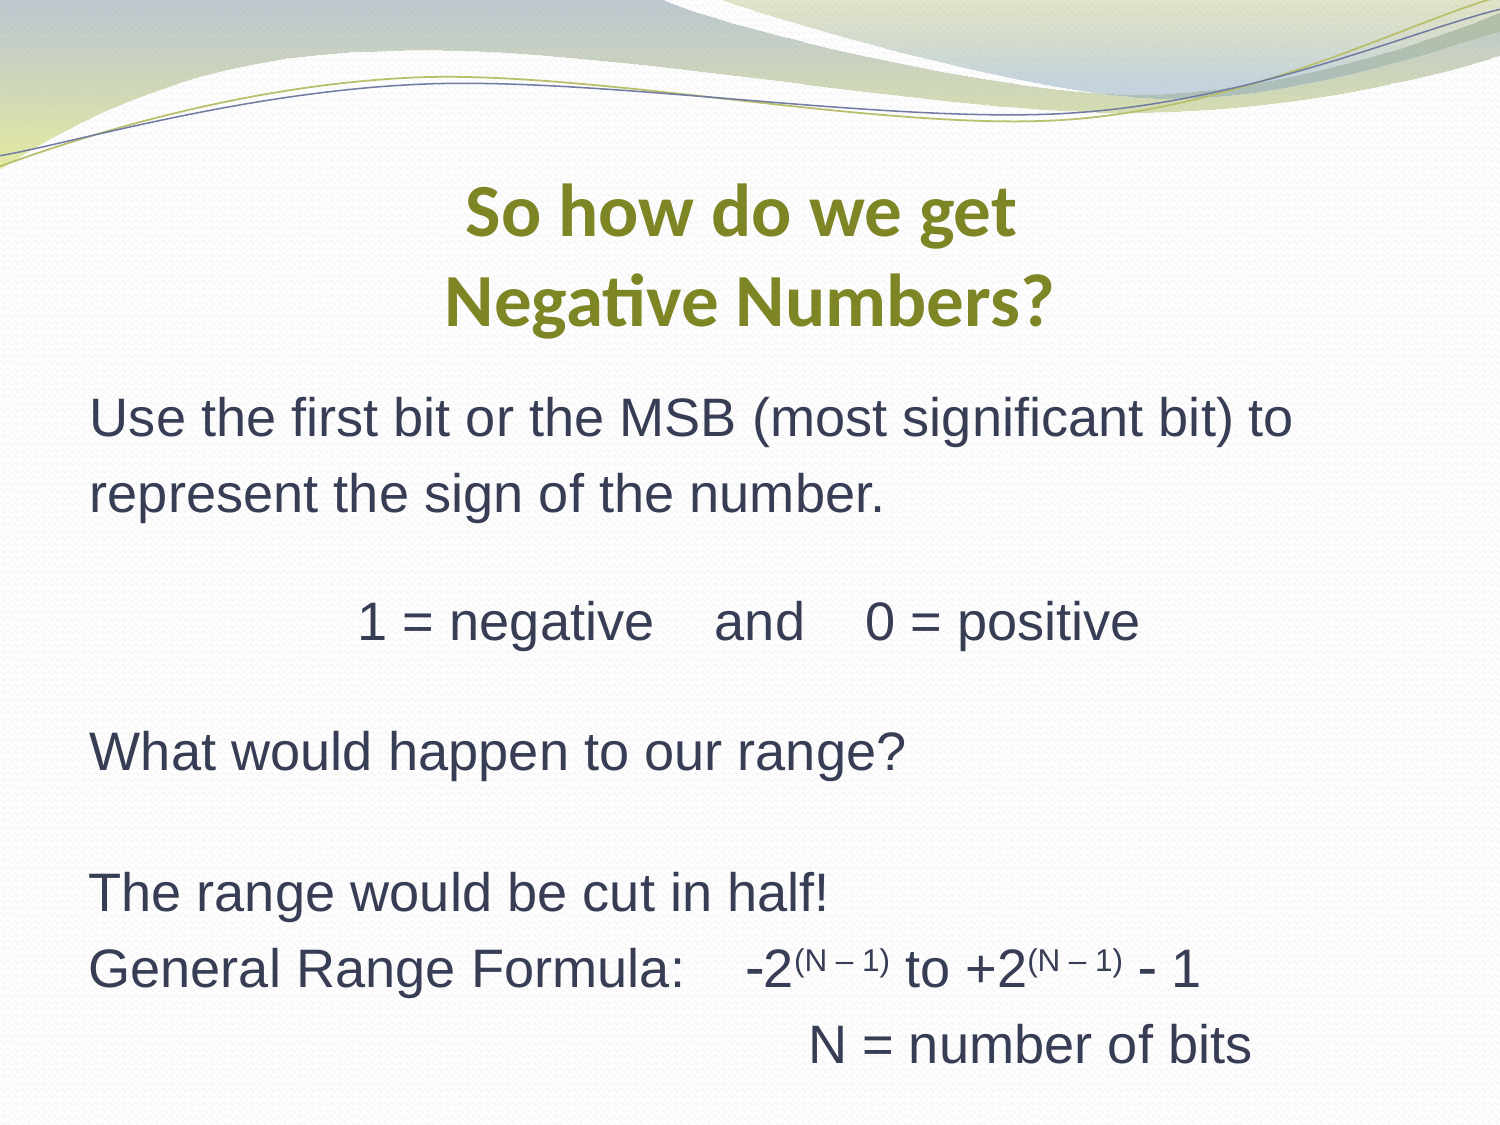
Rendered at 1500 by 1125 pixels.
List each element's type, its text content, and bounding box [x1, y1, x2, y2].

list Use the first bit or the MSB (most significant bit) to represent the sign of the number. 1 = negative and 0 = positive [75, 375, 1425, 675]
text_box What would happen to our range? [75, 708, 1475, 871]
title So how do we get Negative Numbers? [56, 153, 1444, 342]
text_box The range would be cut in half! General Range Formula: -2(N – 1) to +2(N – 1) - 1 N = number of bits [73, 849, 1474, 1100]
